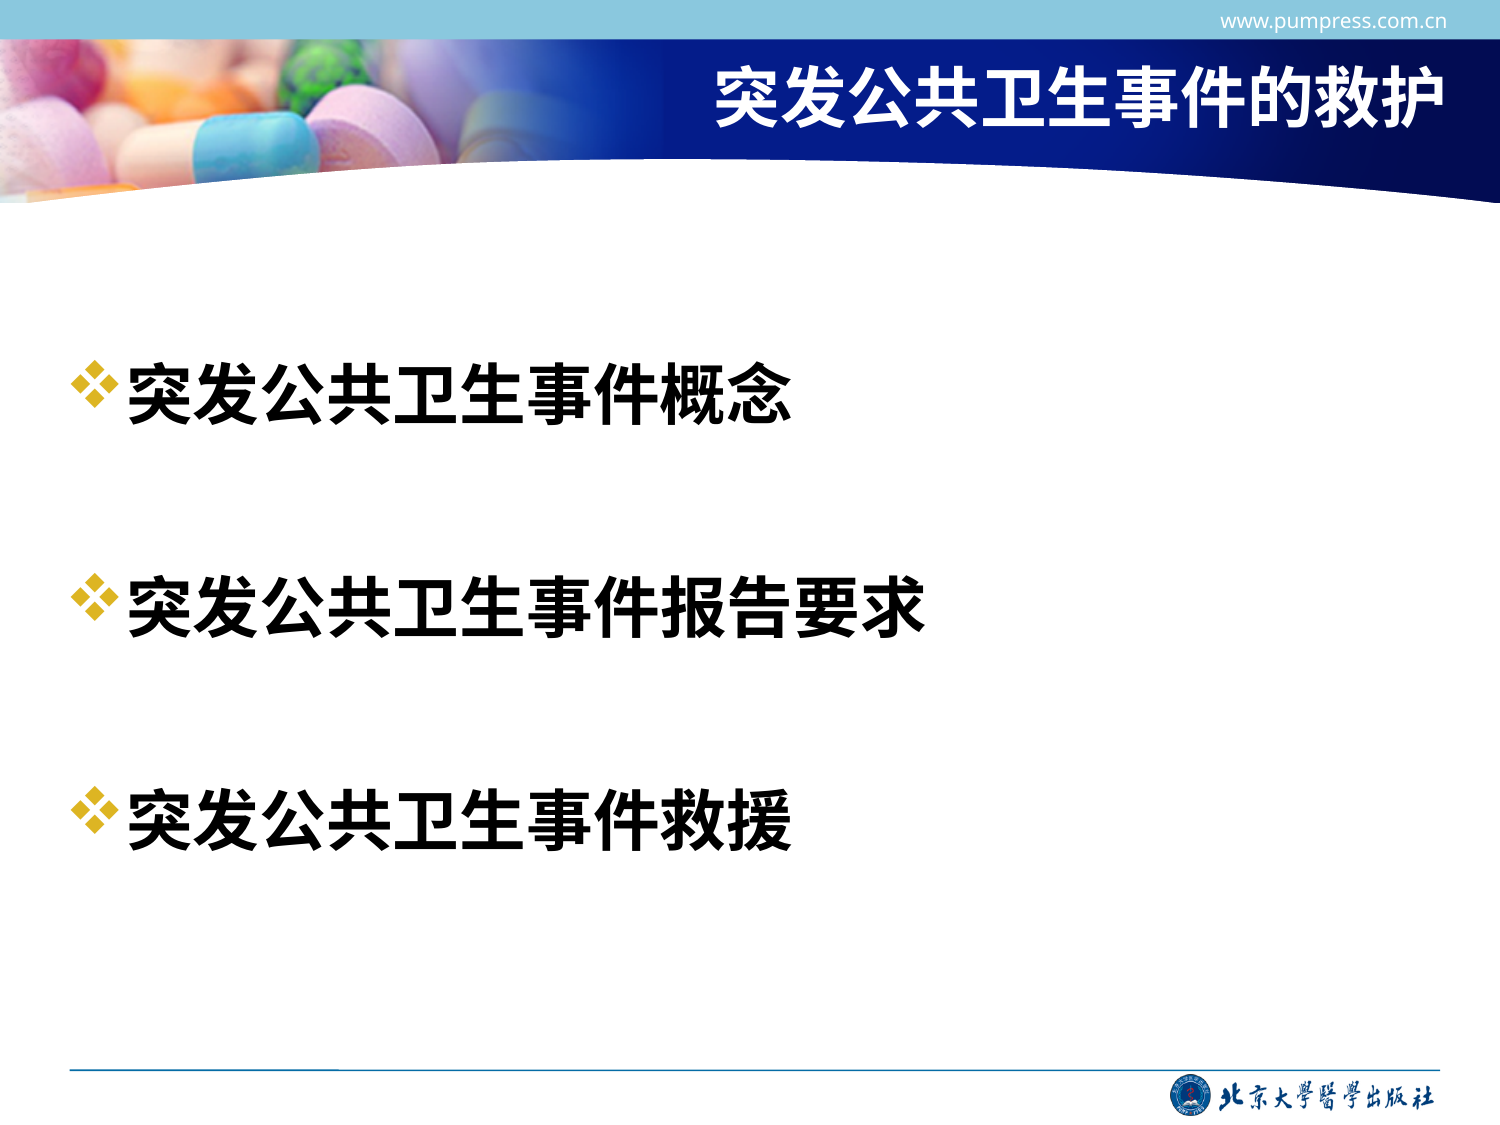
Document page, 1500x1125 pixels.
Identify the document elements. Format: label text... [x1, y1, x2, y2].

picture [1170, 1074, 1436, 1118]
title 突发公共卫生事件的救护 [137, 50, 1463, 143]
picture [0, 40, 1500, 203]
slide_number www.pumpress.com.cn [1024, 0, 1463, 38]
list 突发公共卫生事件概念 突发公共卫生事件报告要求 突发公共卫生事件救援 [50, 224, 1463, 1025]
